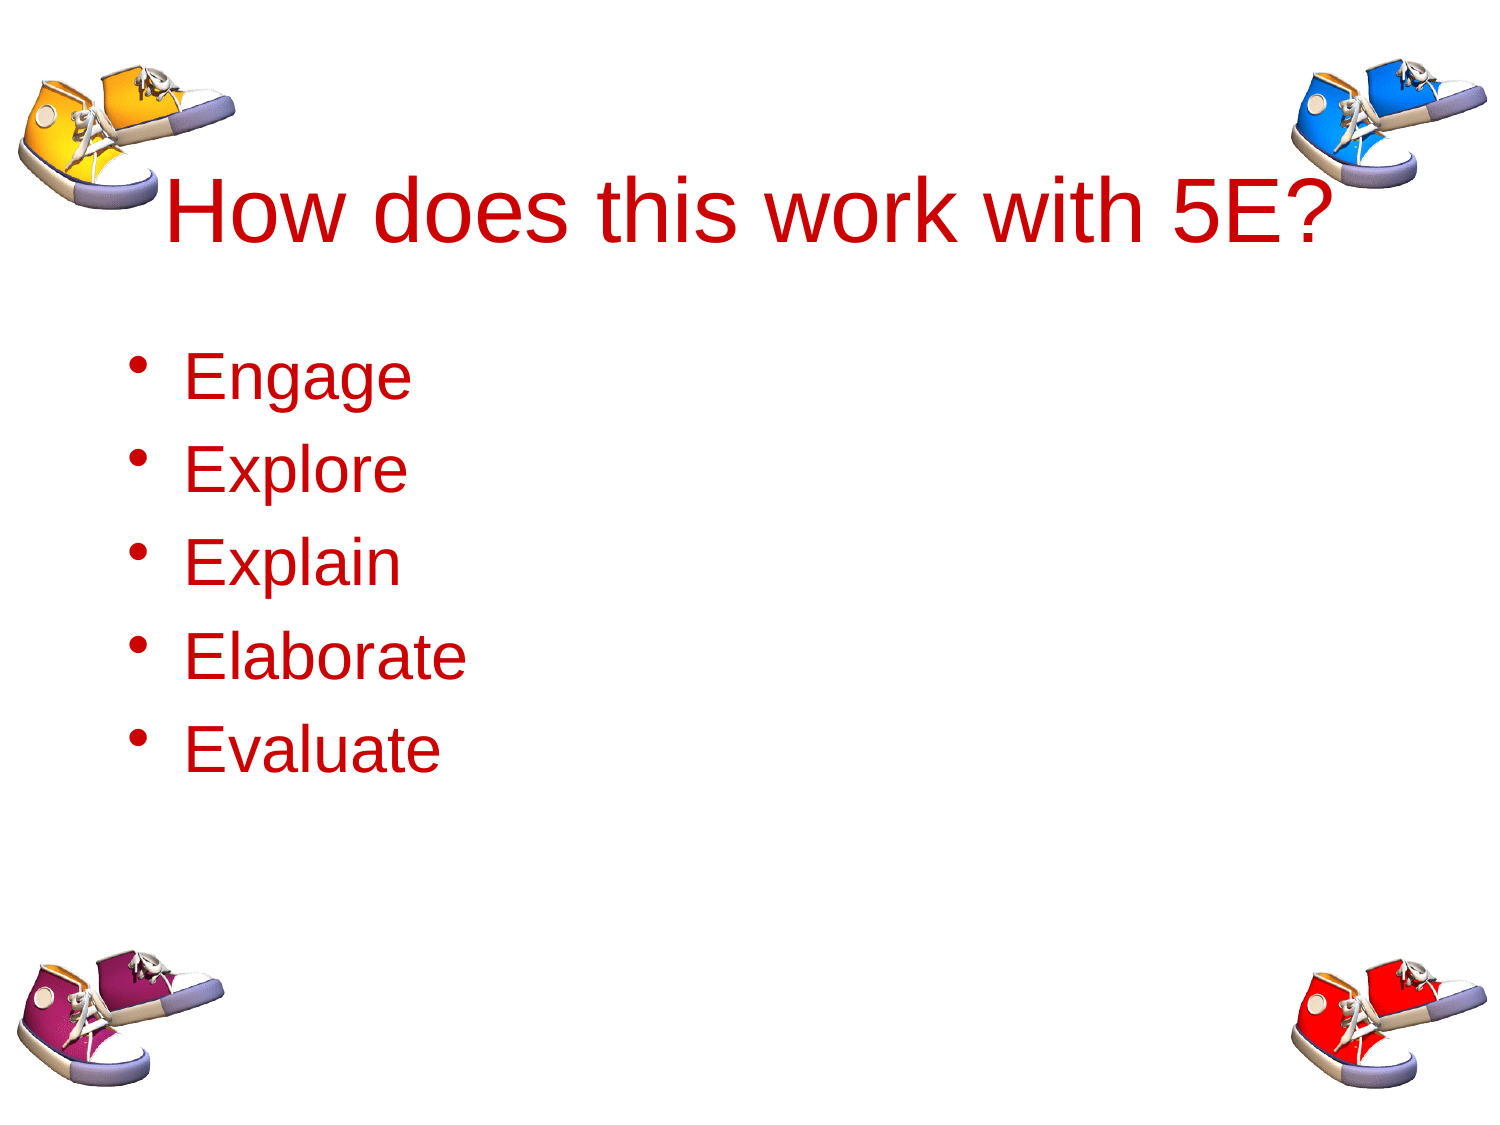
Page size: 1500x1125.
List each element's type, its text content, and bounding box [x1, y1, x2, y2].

picture [0, 0, 250, 250]
list Engage Explore Explain Elaborate Evaluate [112, 324, 1388, 1001]
picture [0, 887, 238, 1125]
picture [1275, 0, 1500, 225]
picture [1275, 899, 1500, 1125]
title How does this work with 5E? [112, 112, 1388, 301]
